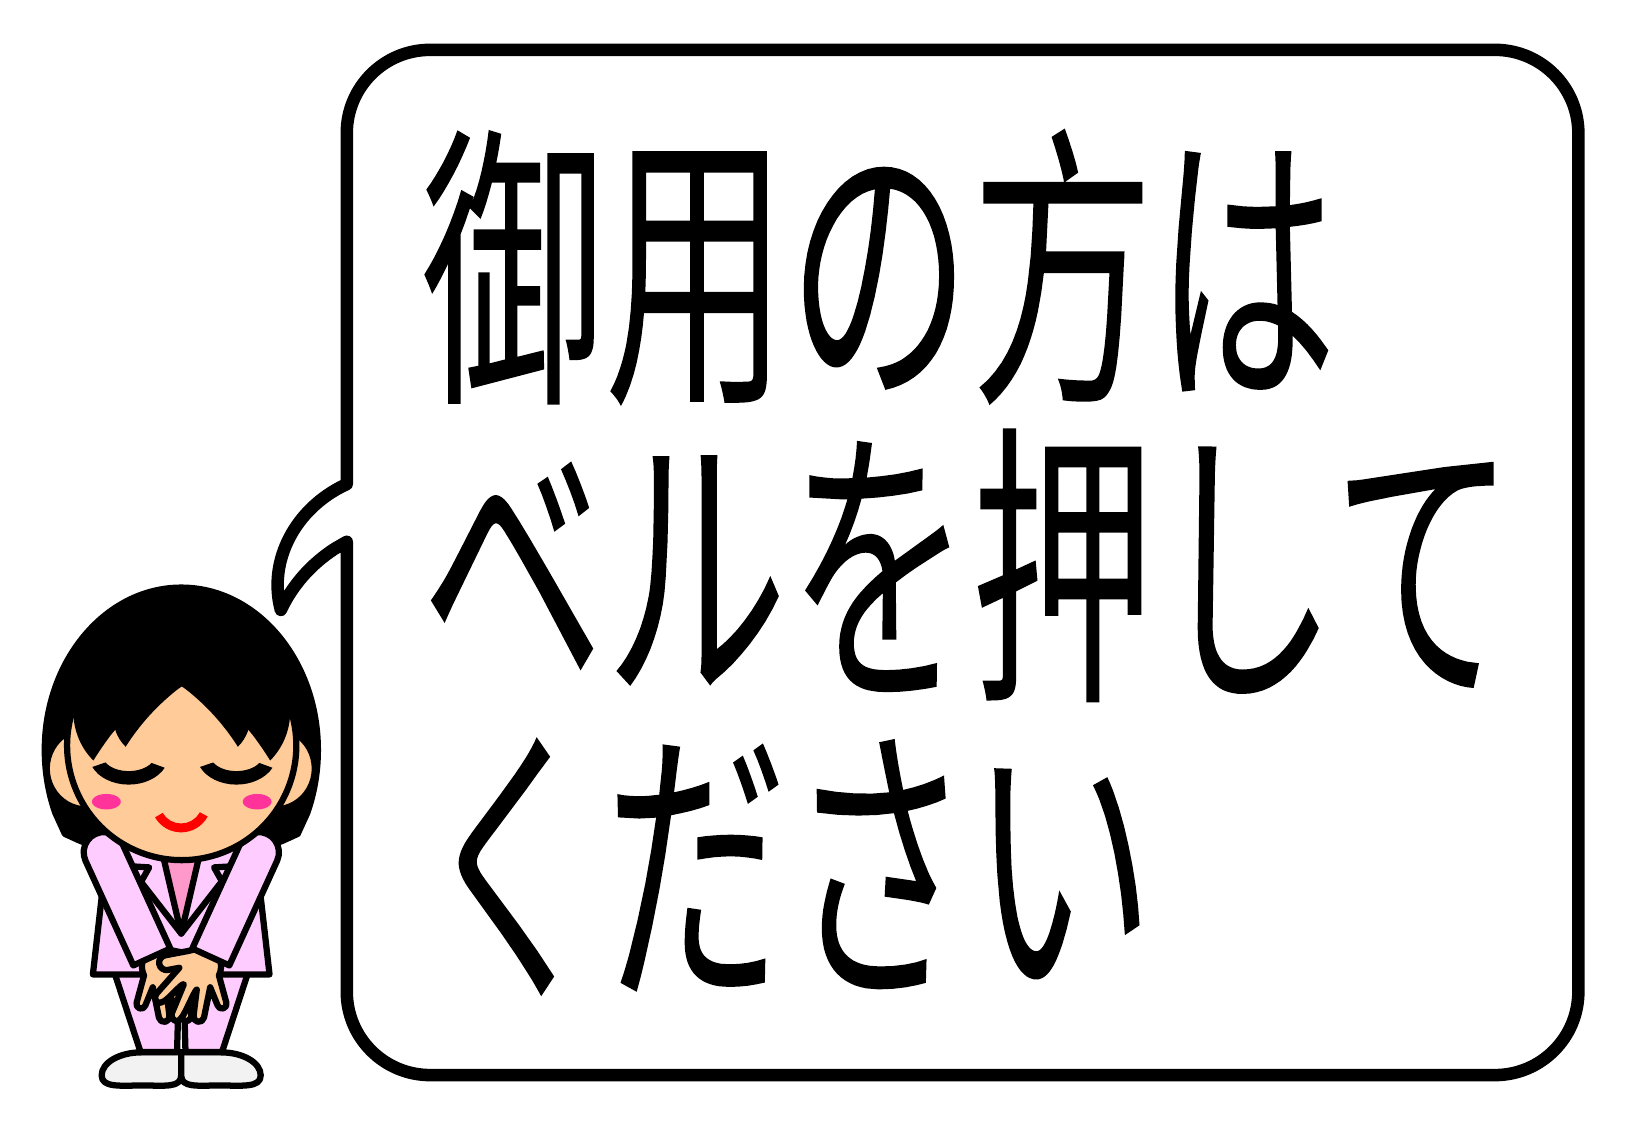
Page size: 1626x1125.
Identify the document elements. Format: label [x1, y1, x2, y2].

text_box [44, 587, 319, 1086]
text_box [275, 47, 1581, 1078]
